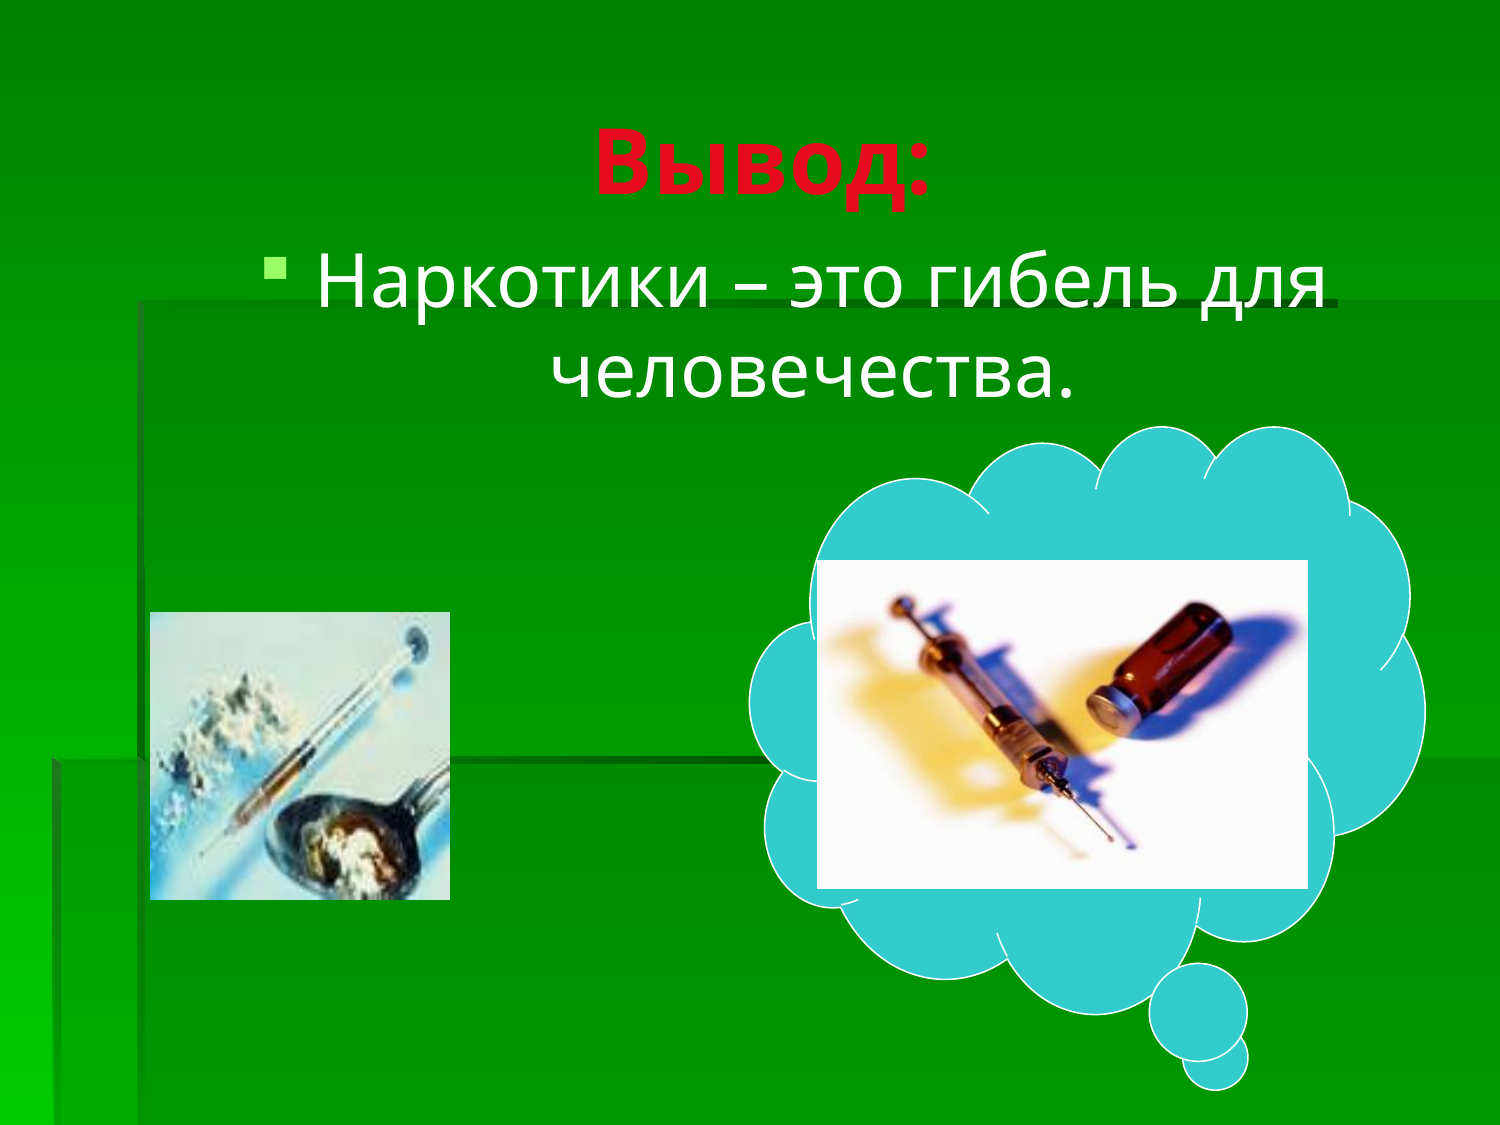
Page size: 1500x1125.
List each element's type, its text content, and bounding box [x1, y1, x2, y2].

picture [149, 612, 451, 901]
title Вывод: [74, 39, 1451, 276]
list Наркотики – это гибель для человечества. [137, 224, 1452, 1001]
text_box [749, 424, 1426, 1013]
